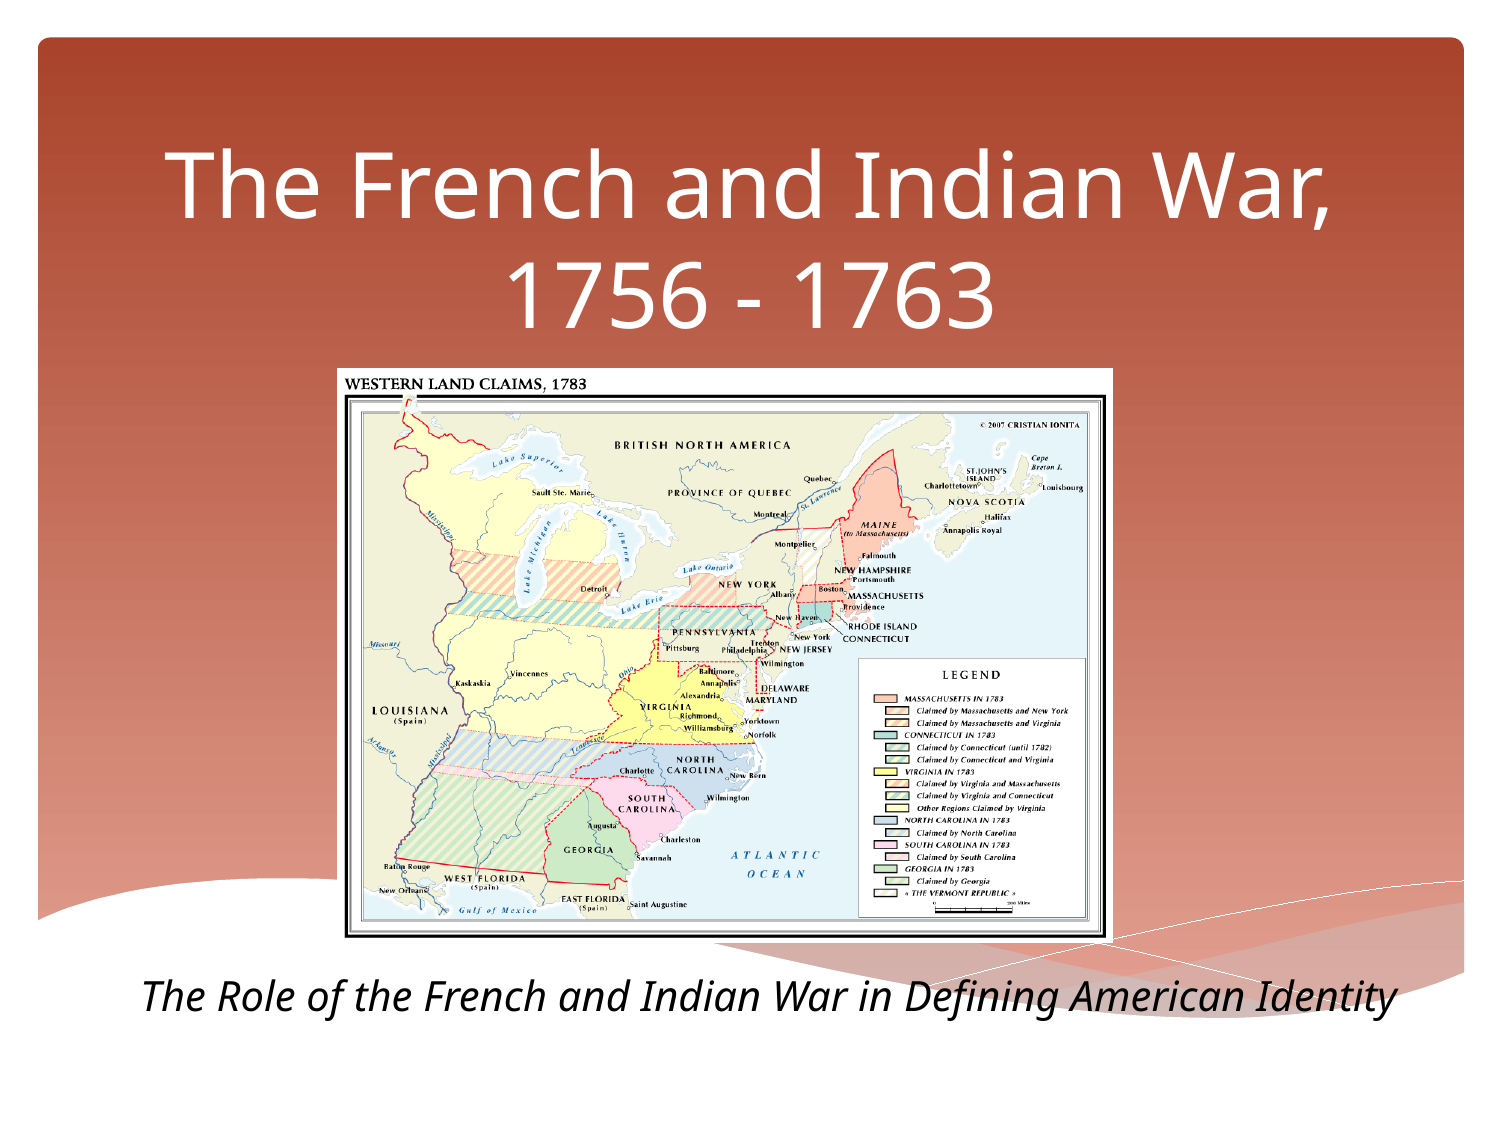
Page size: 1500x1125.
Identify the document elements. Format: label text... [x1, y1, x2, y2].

subtitle The Role of the French and Indian War in Defining American Identity [125, 962, 1425, 1030]
title The French and Indian War, 1756 - 1763 [112, 62, 1388, 355]
picture [337, 368, 1113, 943]
